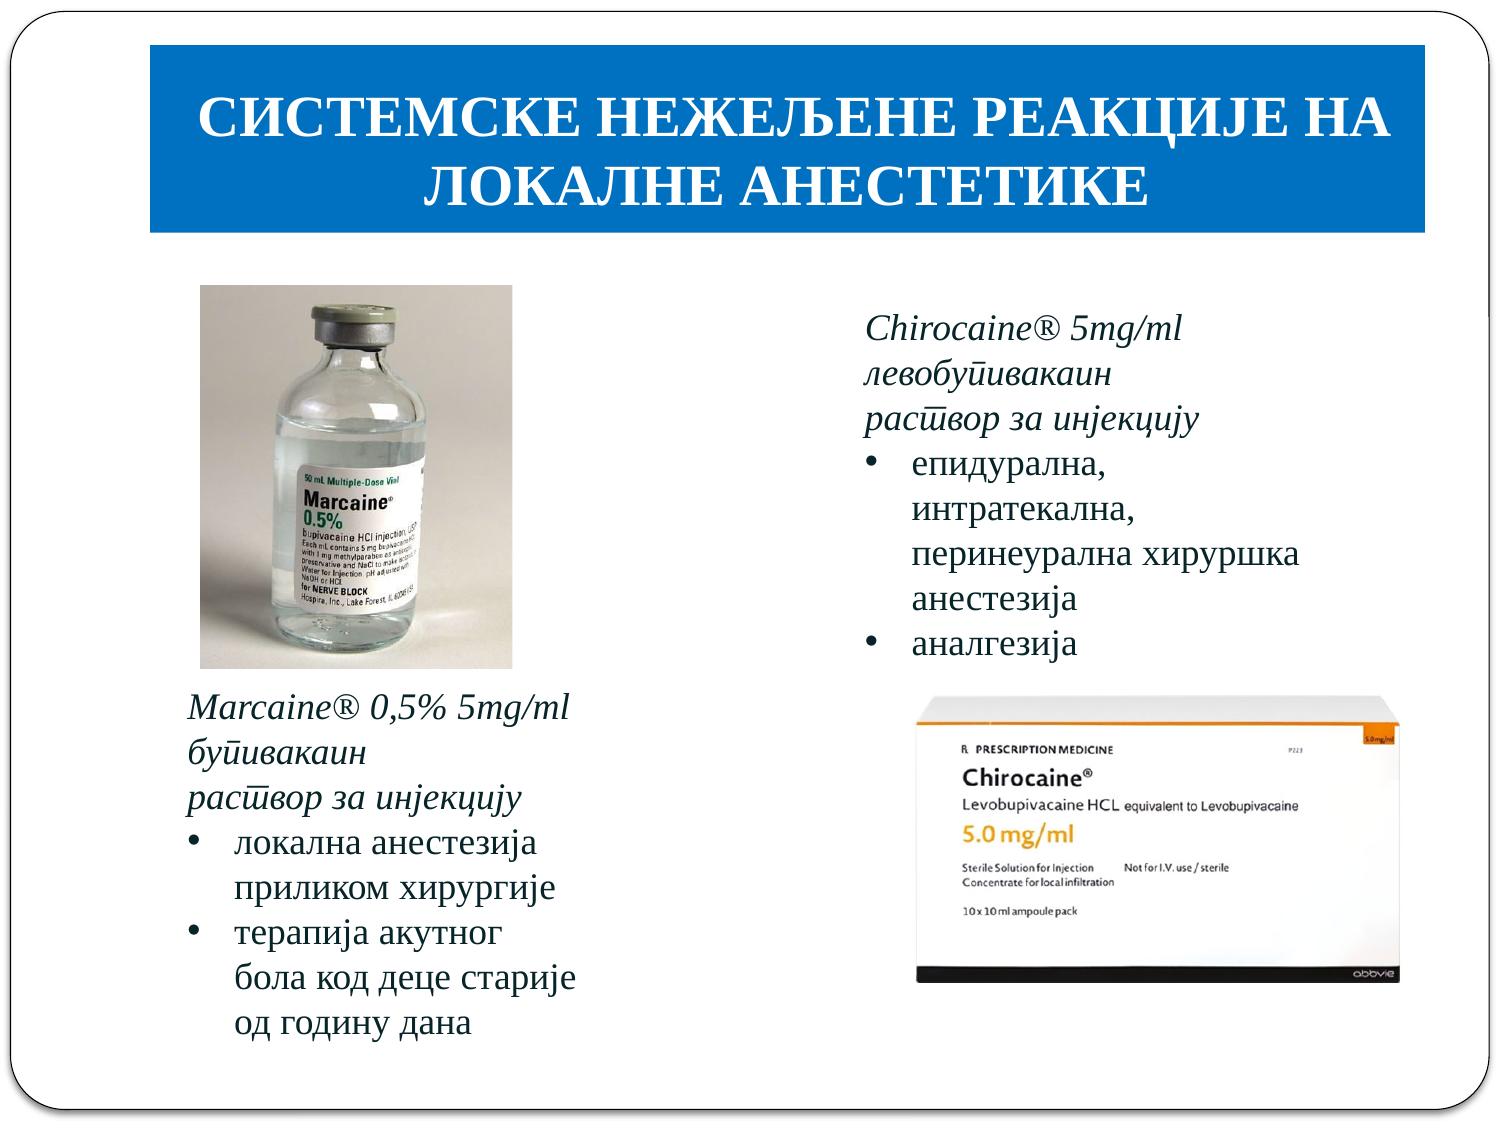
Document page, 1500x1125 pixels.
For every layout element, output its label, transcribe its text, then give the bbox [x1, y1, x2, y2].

picture [894, 674, 1420, 995]
text_box Chirocaine® 5mg/ml левобупивакаин раствор за инјекцију епидурална, интратекална, перинеурална хируршка анестезија аналгезија [849, 295, 1338, 671]
text_box Marcaine® 0,5% 5mg/ml бупивакаин раствор за инјекцију локална анестезија приликом хирургије терапија акутног бола код деце старије од годину дана [172, 674, 598, 1094]
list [199, 284, 513, 669]
title СИСТЕМСКЕ НЕЖЕЉЕНЕ РЕАКЦИЈЕ НА ЛОКАЛНЕ АНЕСТЕТИКЕ [150, 45, 1425, 233]
